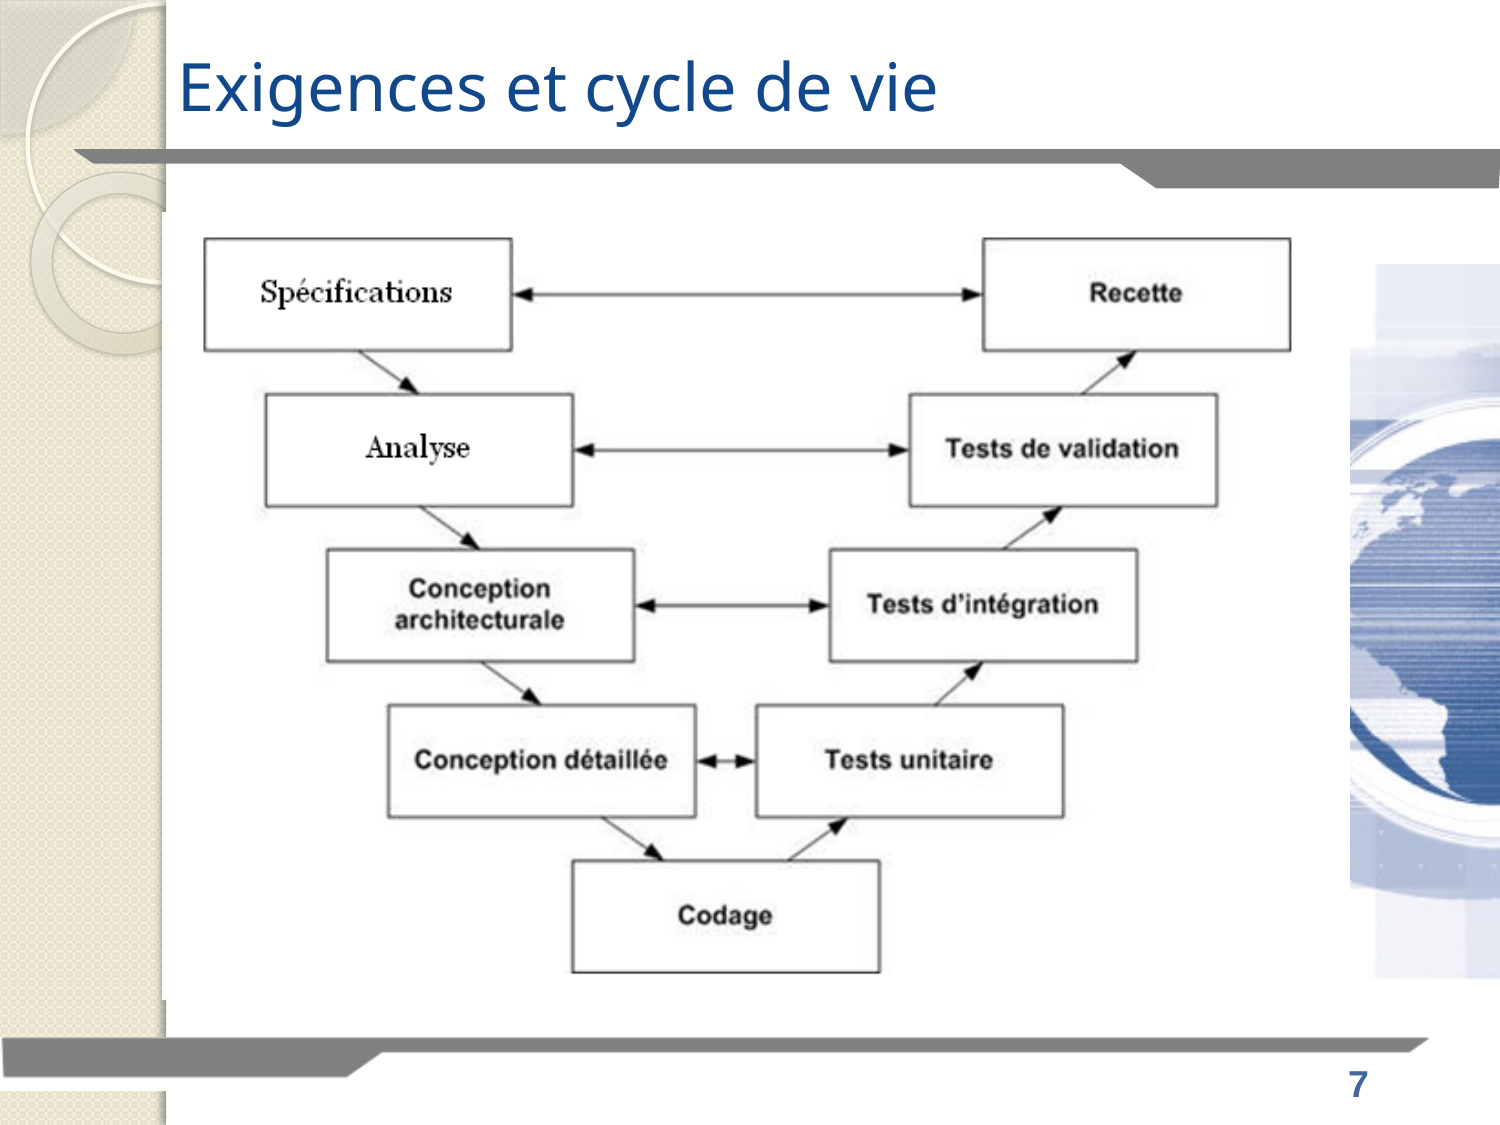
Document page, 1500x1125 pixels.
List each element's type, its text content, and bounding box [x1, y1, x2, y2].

picture [162, 212, 1500, 1025]
title Exigences et cycle de vie [162, 37, 1465, 133]
picture [0, 1037, 1433, 1091]
